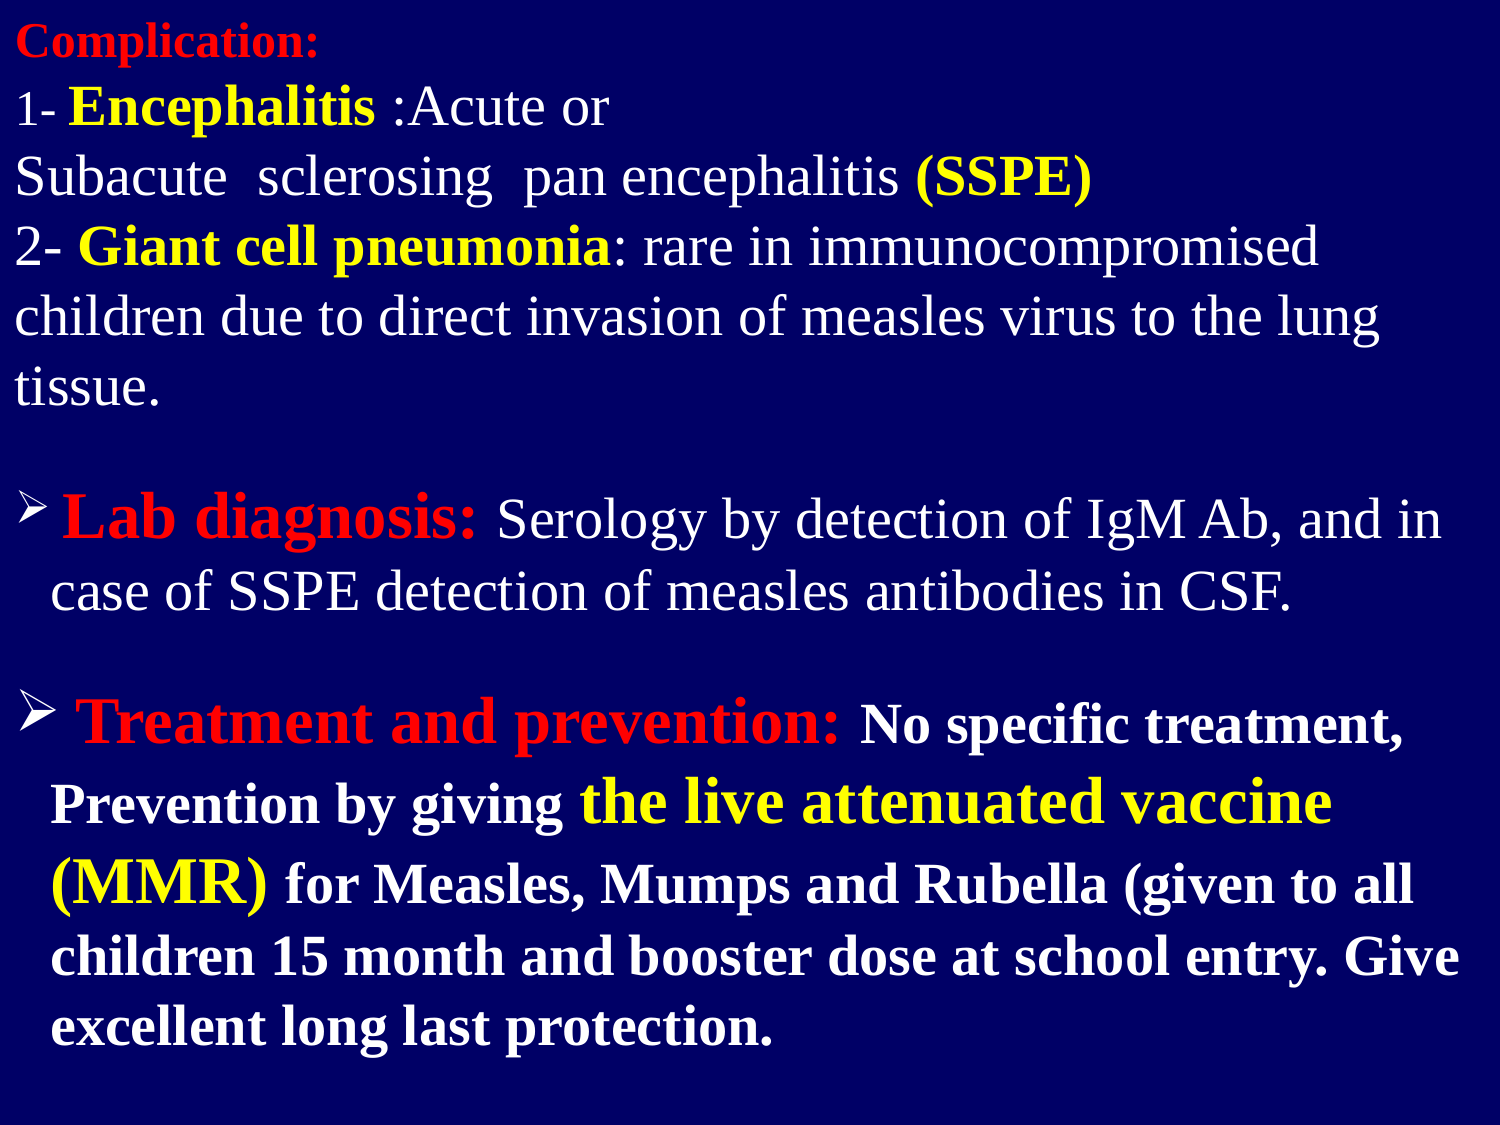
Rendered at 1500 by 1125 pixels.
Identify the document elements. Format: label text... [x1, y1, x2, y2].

text_box Complication: 1- Encephalitis :Acute or Subacute sclerosing pan encephalitis (SSPE) 2- Giant cell pneumonia: rare in immunocompromised children due to direct invasion of measles virus to the lung tissue. Lab diagnosis: Serology by detection of IgM Ab, and in case of SSPE detection of measles antibodies in CSF. Treatment and prevention: No specific treatment, Prevention by giving the live attenuated vaccine (MMR) for Measles, Mumps and Rubella (given to all children 15 month and booster dose at school entry. Give excellent long last protection. [0, 0, 1500, 1125]
